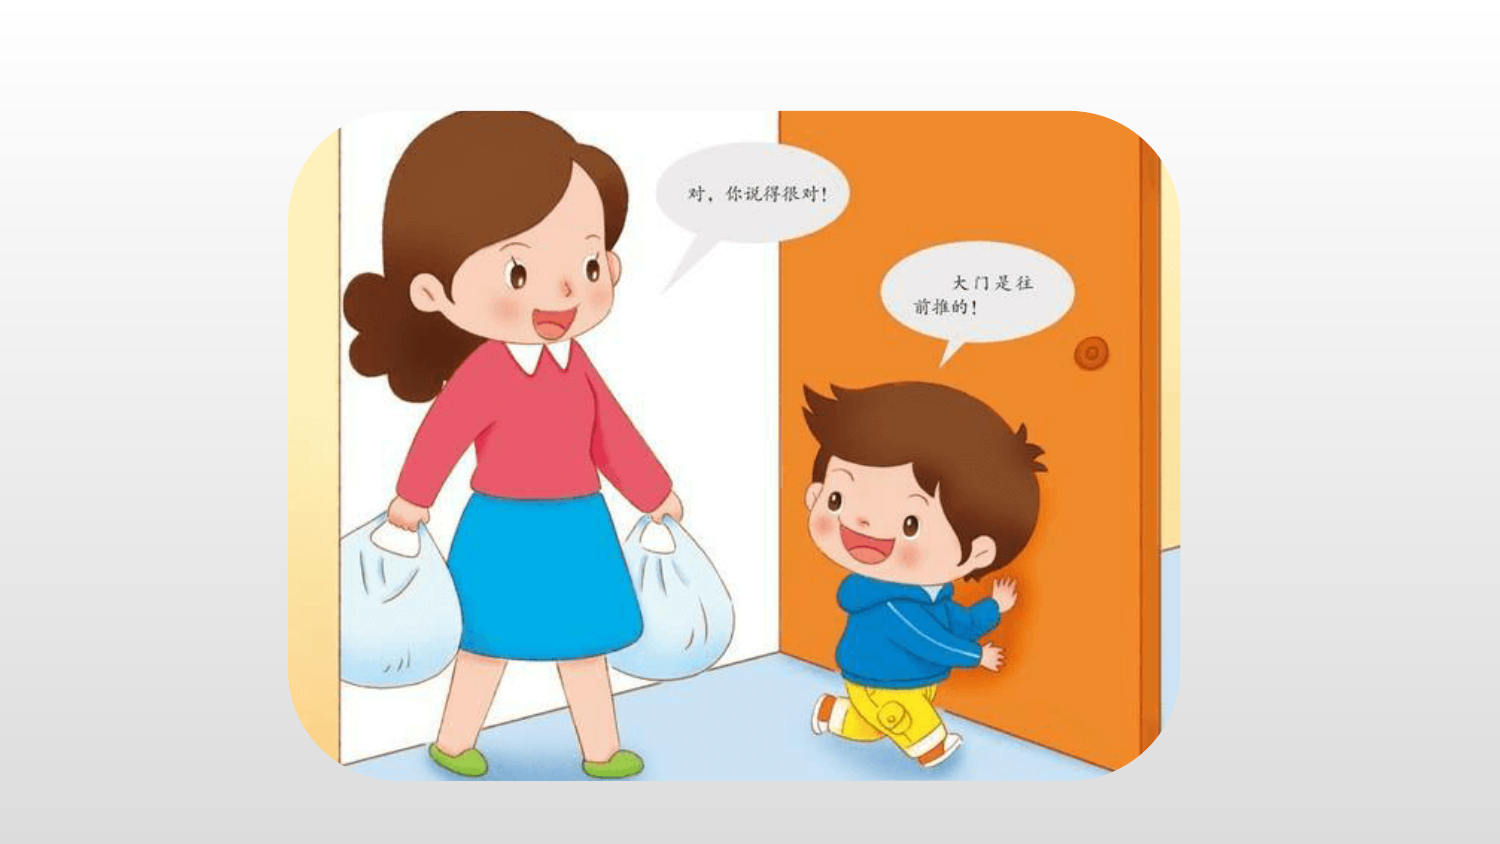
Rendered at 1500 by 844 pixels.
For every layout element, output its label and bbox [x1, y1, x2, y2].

picture [287, 110, 1181, 781]
